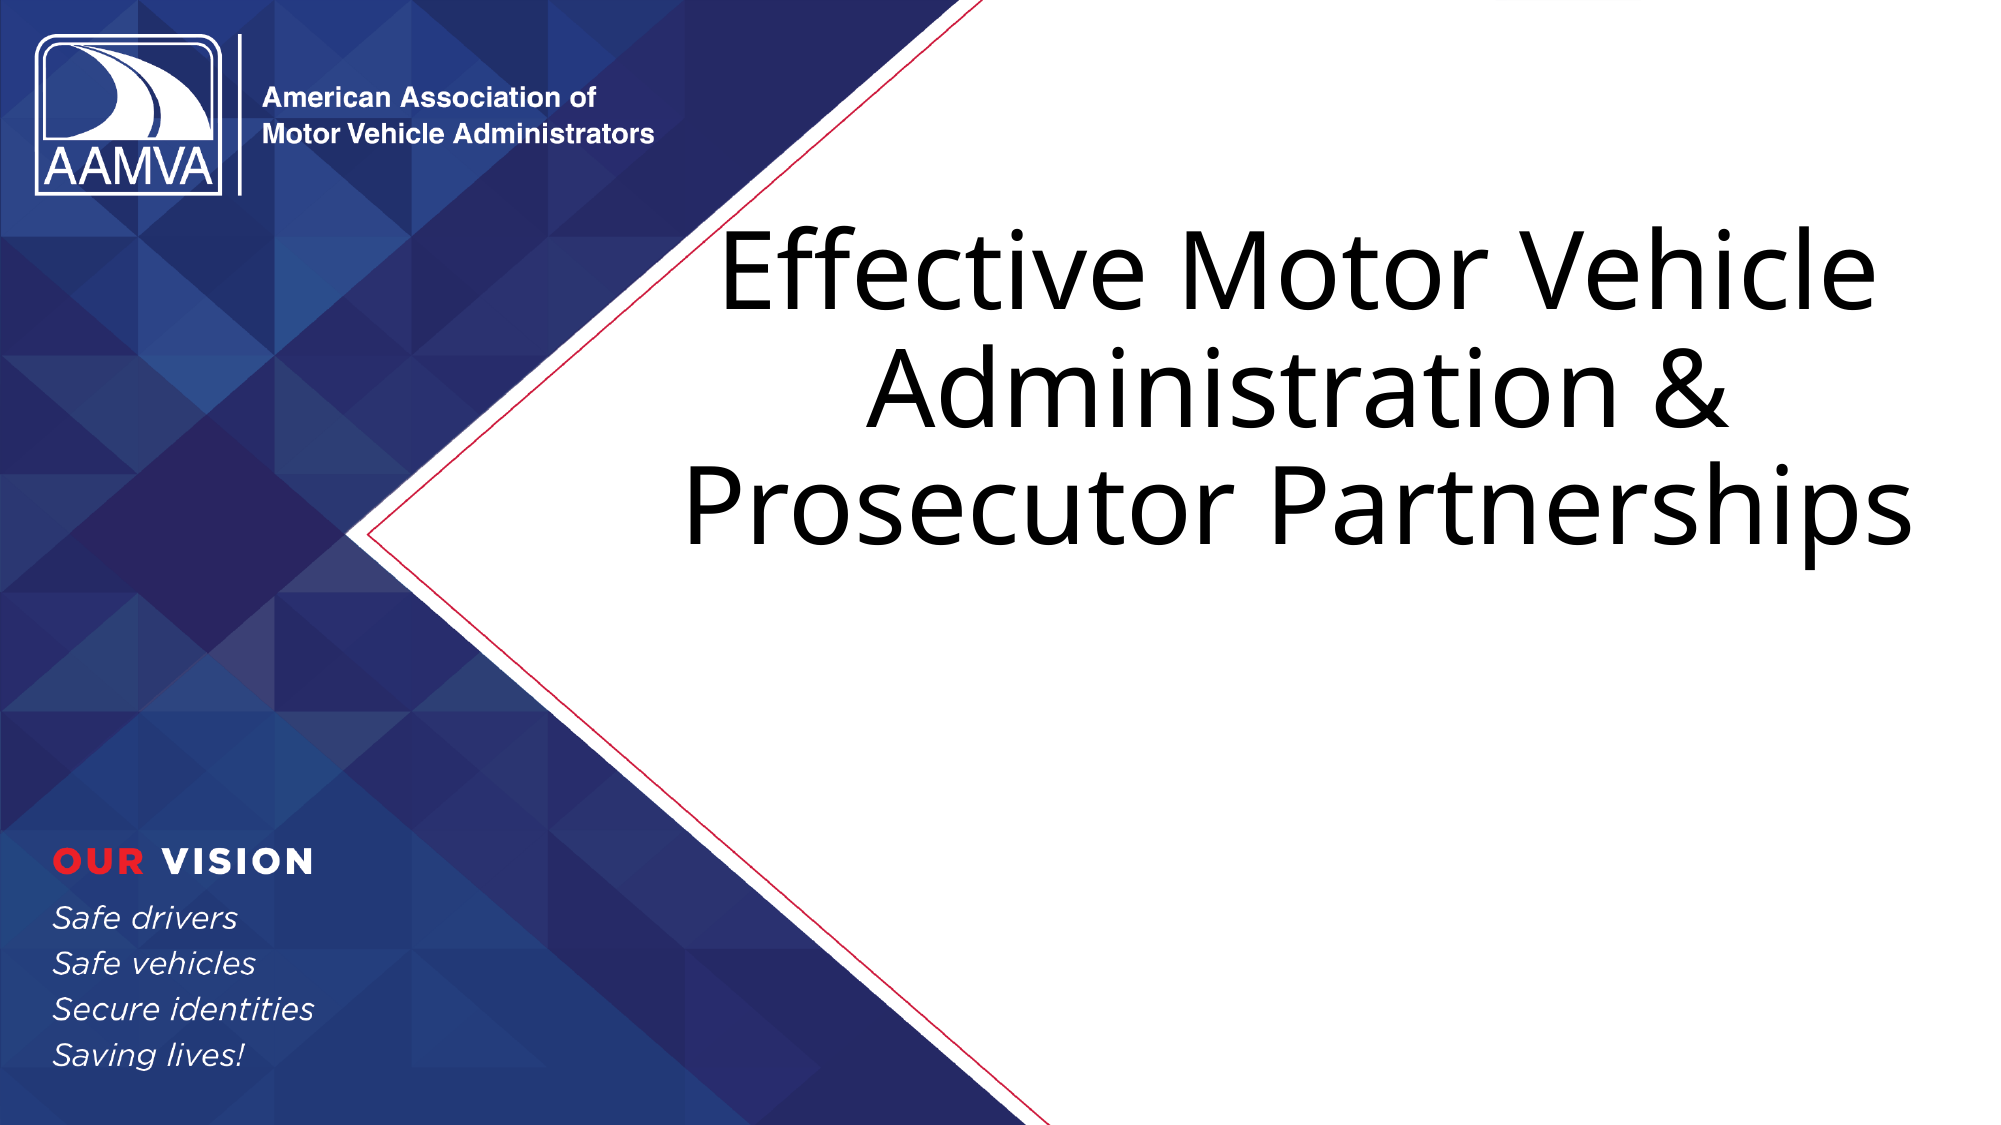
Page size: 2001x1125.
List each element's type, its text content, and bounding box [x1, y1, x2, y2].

picture [0, 0, 1641, 1125]
title Effective Motor Vehicle Administration & Prosecutor Partnerships [660, 184, 1937, 576]
